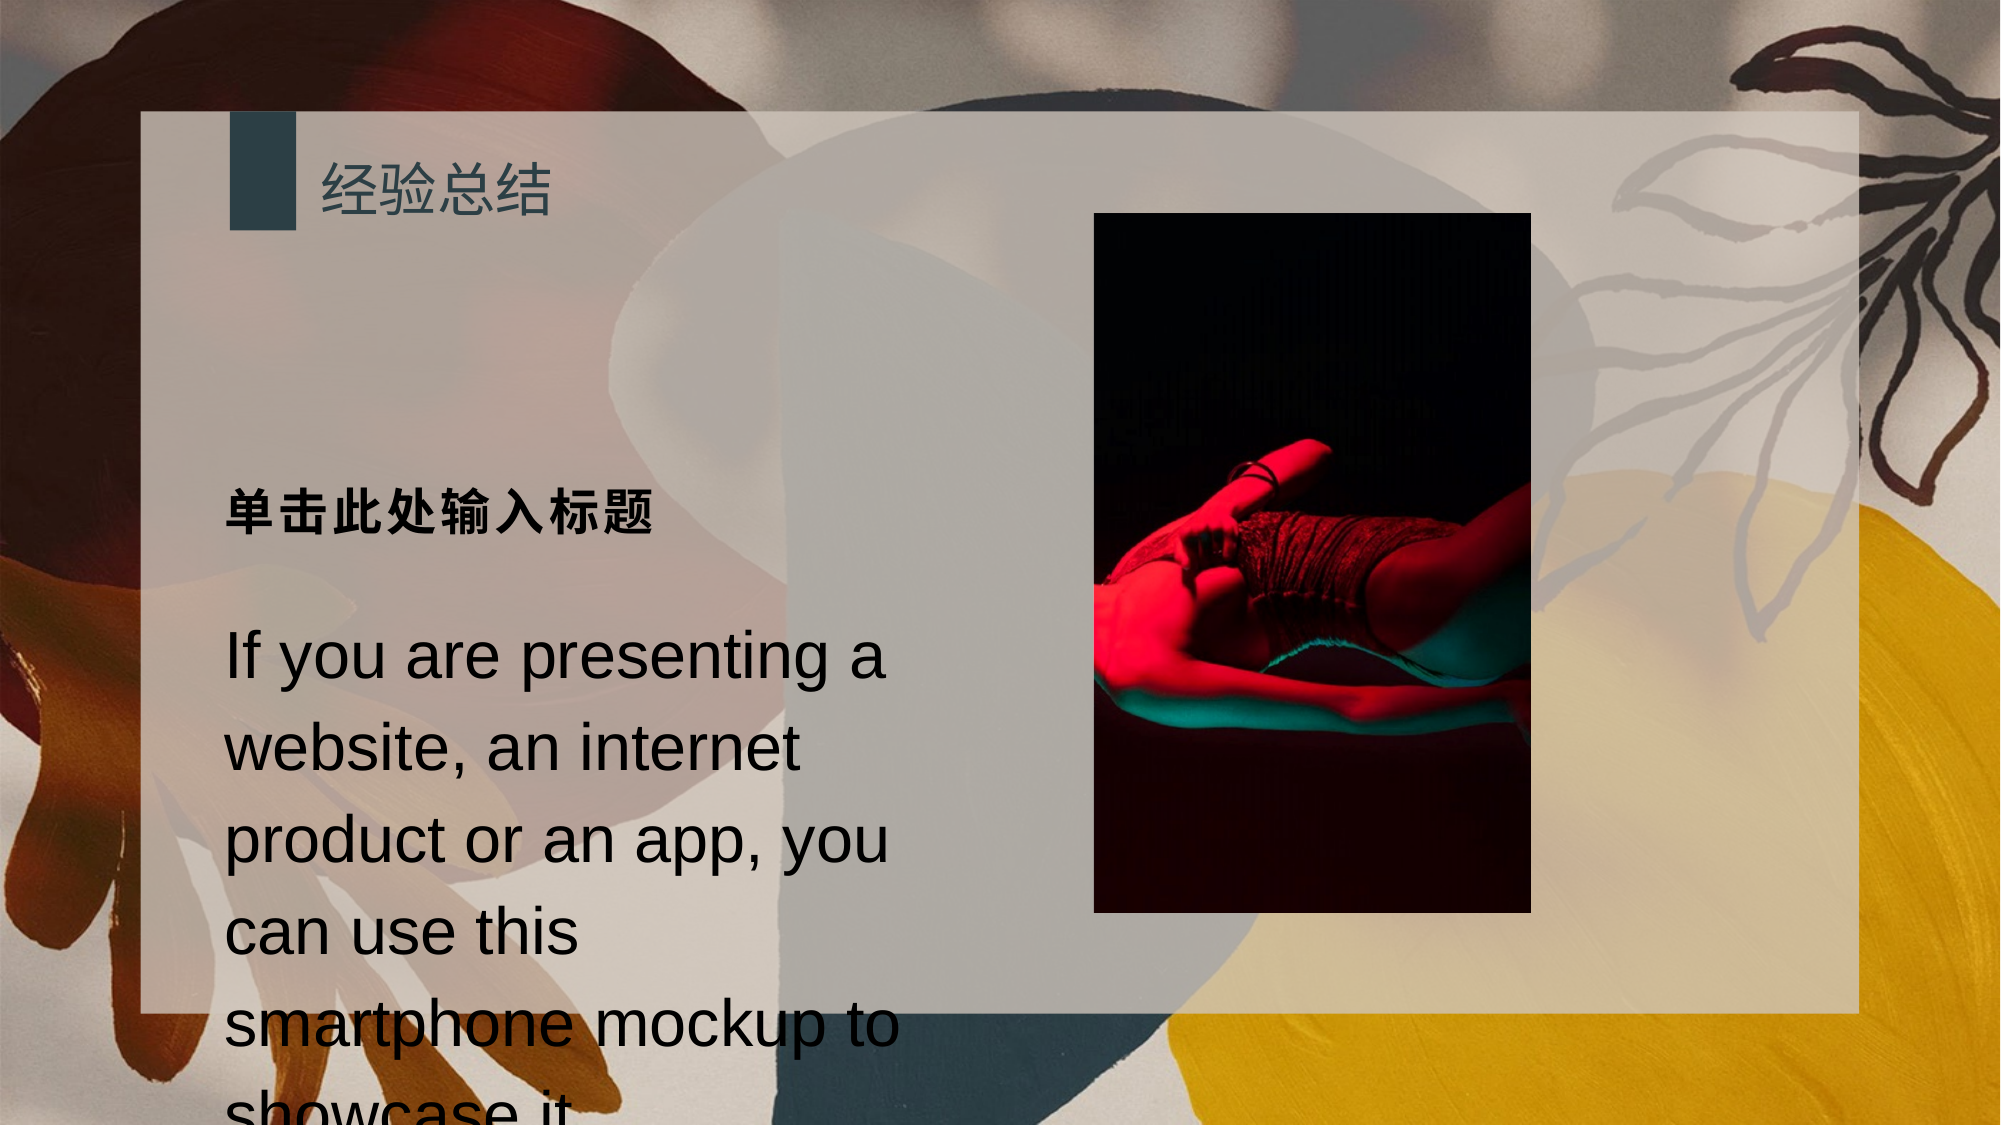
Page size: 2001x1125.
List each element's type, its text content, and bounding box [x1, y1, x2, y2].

text_box 经验总结 [305, 145, 675, 231]
title 单击此处输入标题 [204, 236, 944, 561]
picture [0, 0, 2001, 1125]
text_box [229, 110, 297, 231]
subtitle If you are presenting a website, an internet product or an app, you can use this smartphone mockup to showcase it. Just replace the screenshot with your own. [204, 579, 944, 850]
